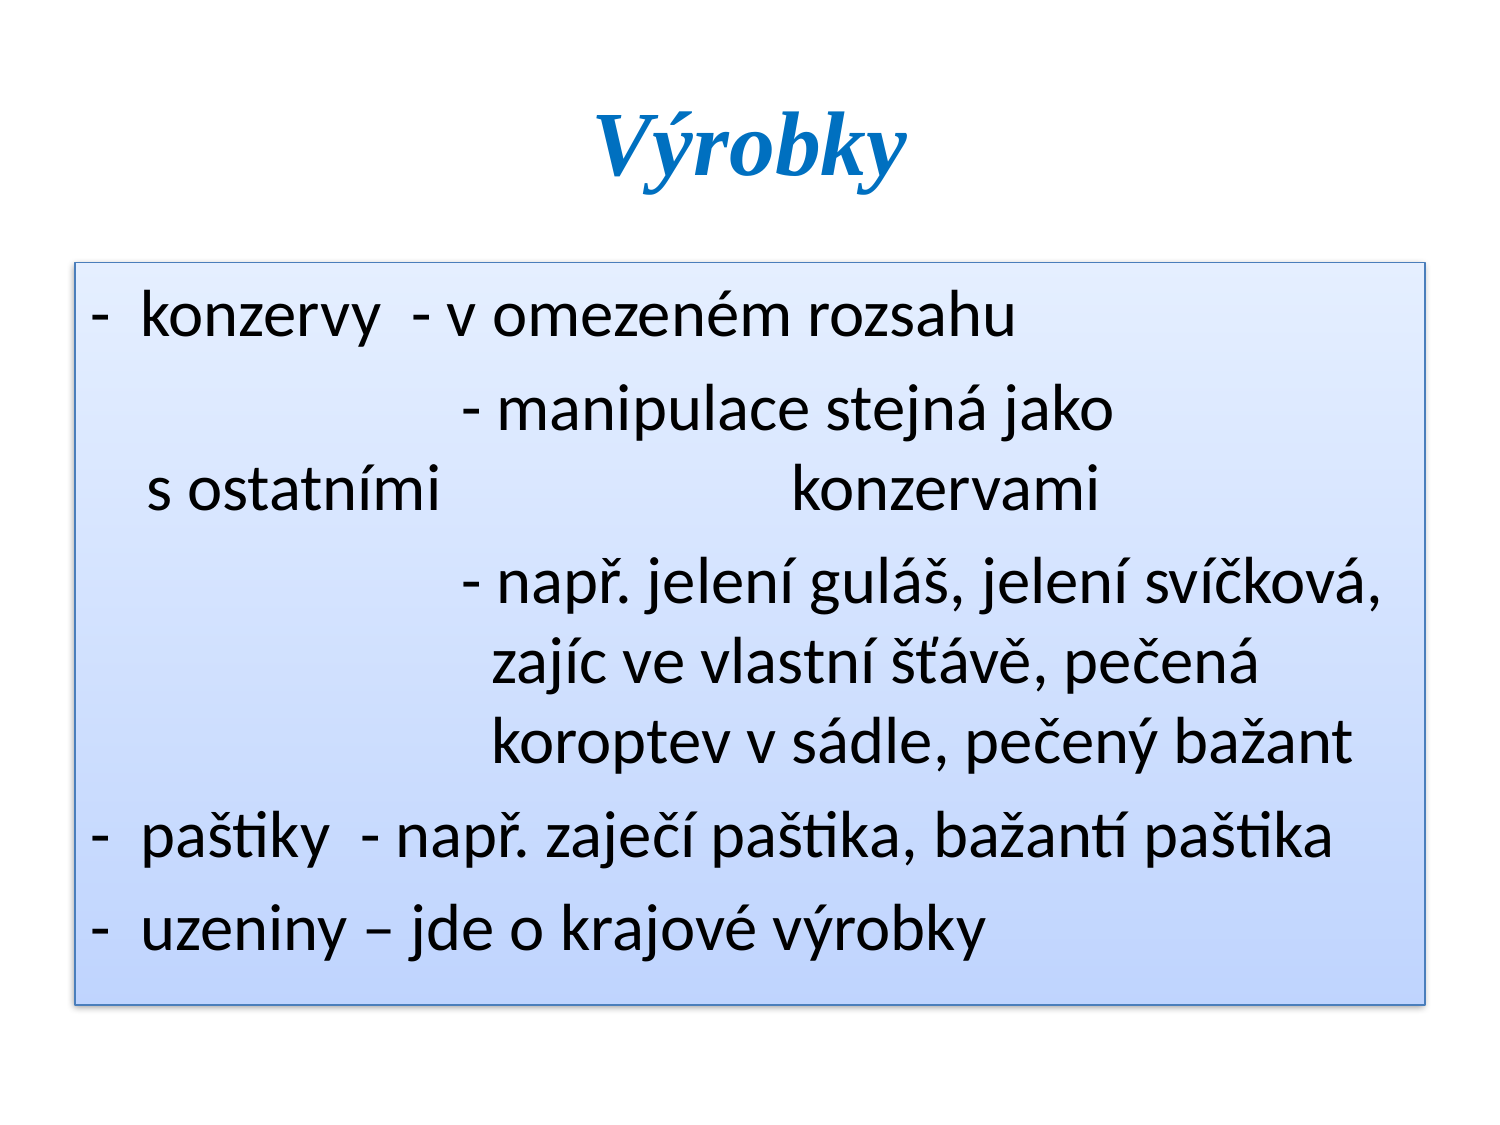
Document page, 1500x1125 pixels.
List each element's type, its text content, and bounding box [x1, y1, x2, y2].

title Výrobky [75, 45, 1425, 233]
list - konzervy - v omezeném rozsahu - manipulace stejná jako s ostatními konzervami - např. jelení guláš, jelení svíčková, zajíc ve vlastní šťávě, pečená koroptev v sádle, pečený bažant - paštiky - např. zaječí paštika, bažantí paštika - uzeniny – jde o krajové výrobky [74, 262, 1426, 1006]
